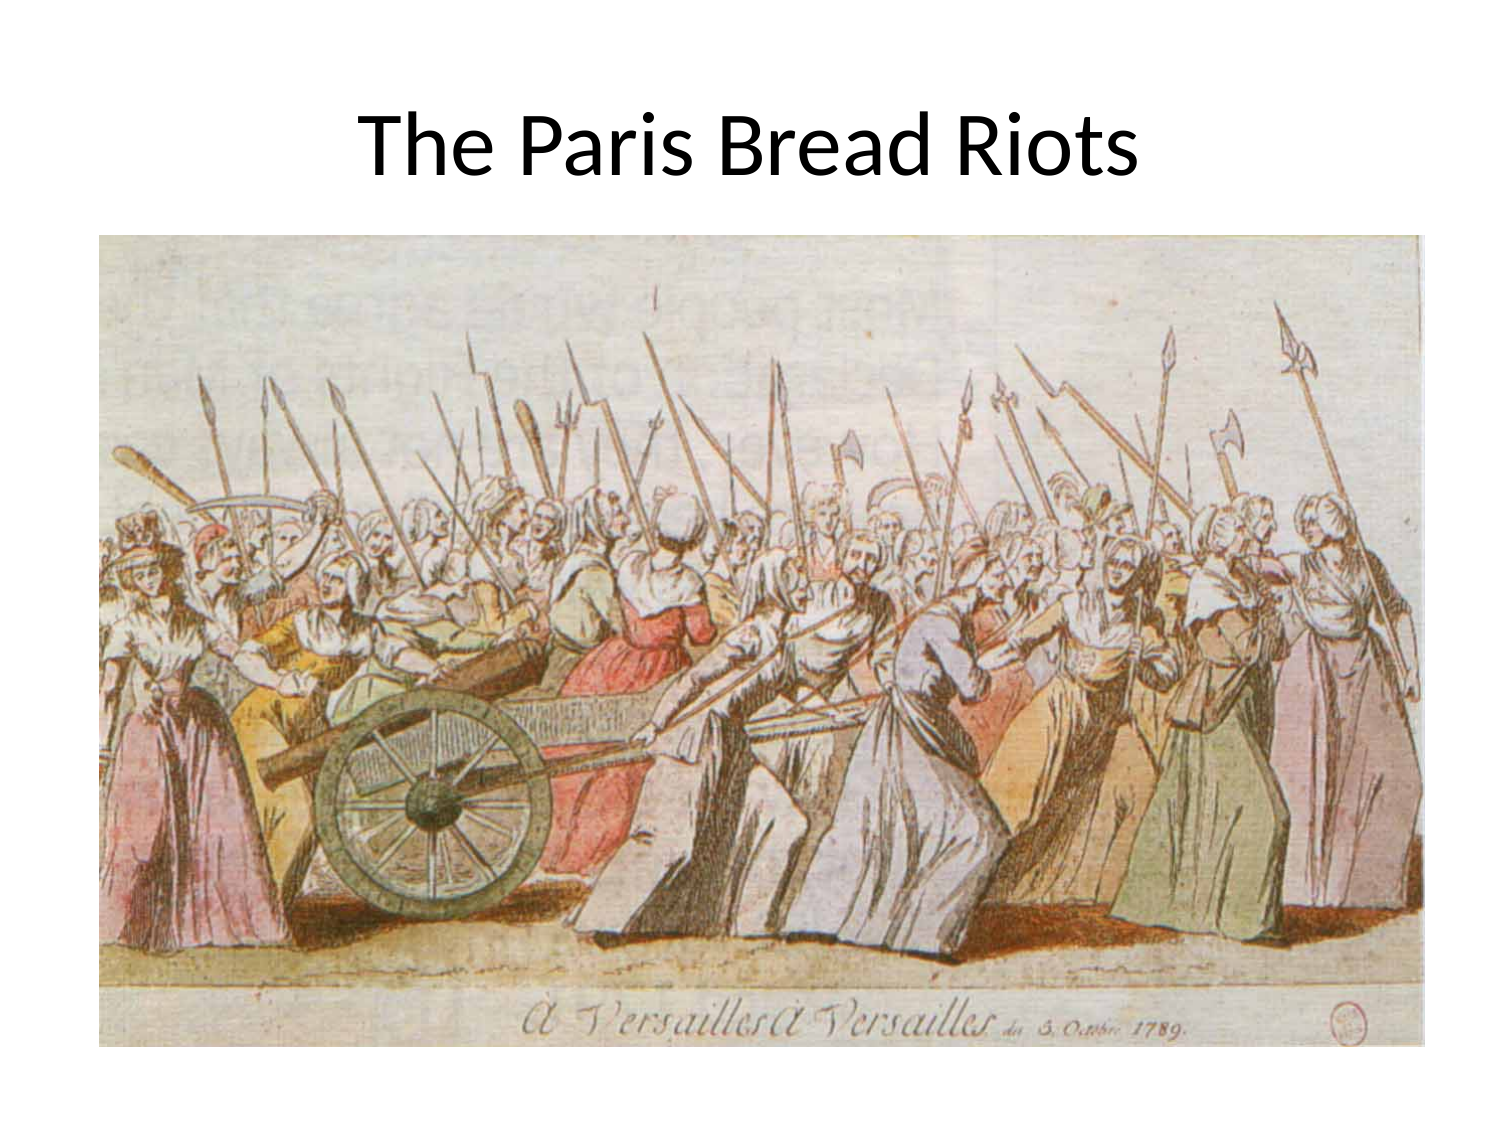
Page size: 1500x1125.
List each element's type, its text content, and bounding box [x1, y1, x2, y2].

title The Paris Bread Riots [75, 45, 1425, 233]
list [99, 235, 1426, 1047]
